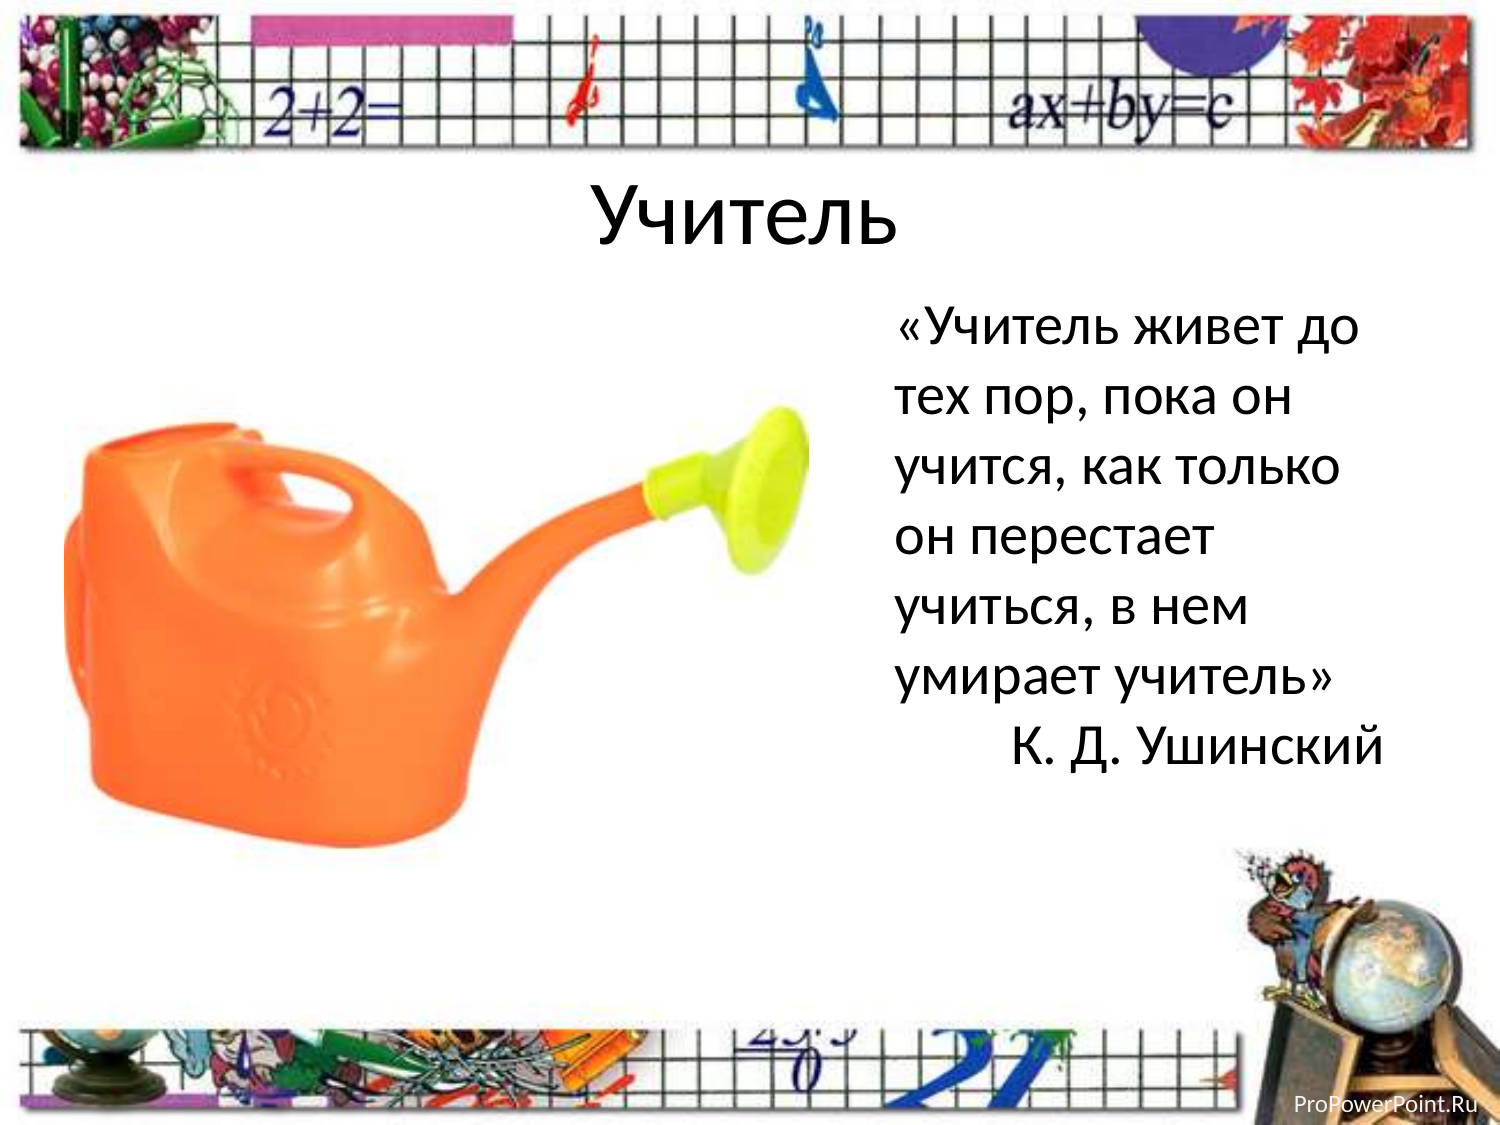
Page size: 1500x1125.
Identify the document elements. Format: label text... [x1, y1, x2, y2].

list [64, 255, 810, 1000]
title Учитель [29, 148, 1460, 268]
picture [0, 0, 1500, 1125]
text_box «Учитель живет до тех пор, пока он учится, как только он перестает учиться, в нем умирает учитель» К. Д. Ушинский [879, 278, 1400, 784]
